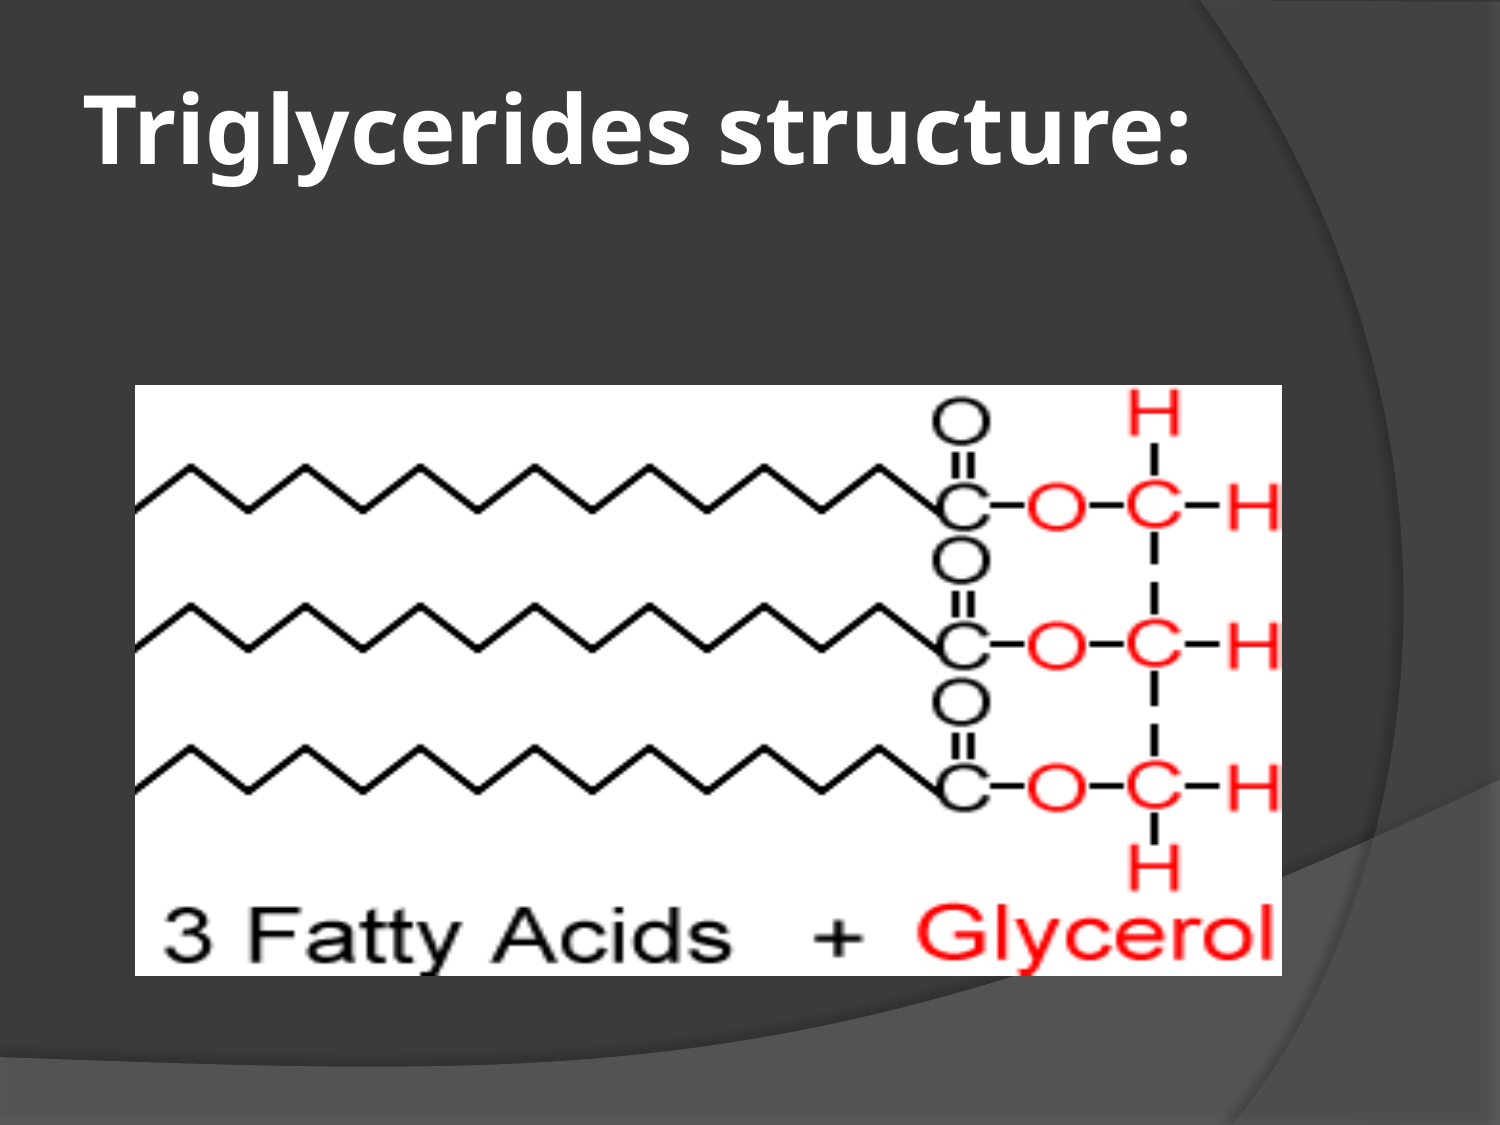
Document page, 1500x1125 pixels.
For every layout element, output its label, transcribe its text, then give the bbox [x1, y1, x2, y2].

title Triglycerides structure: [75, 45, 1425, 209]
picture [135, 385, 1282, 977]
